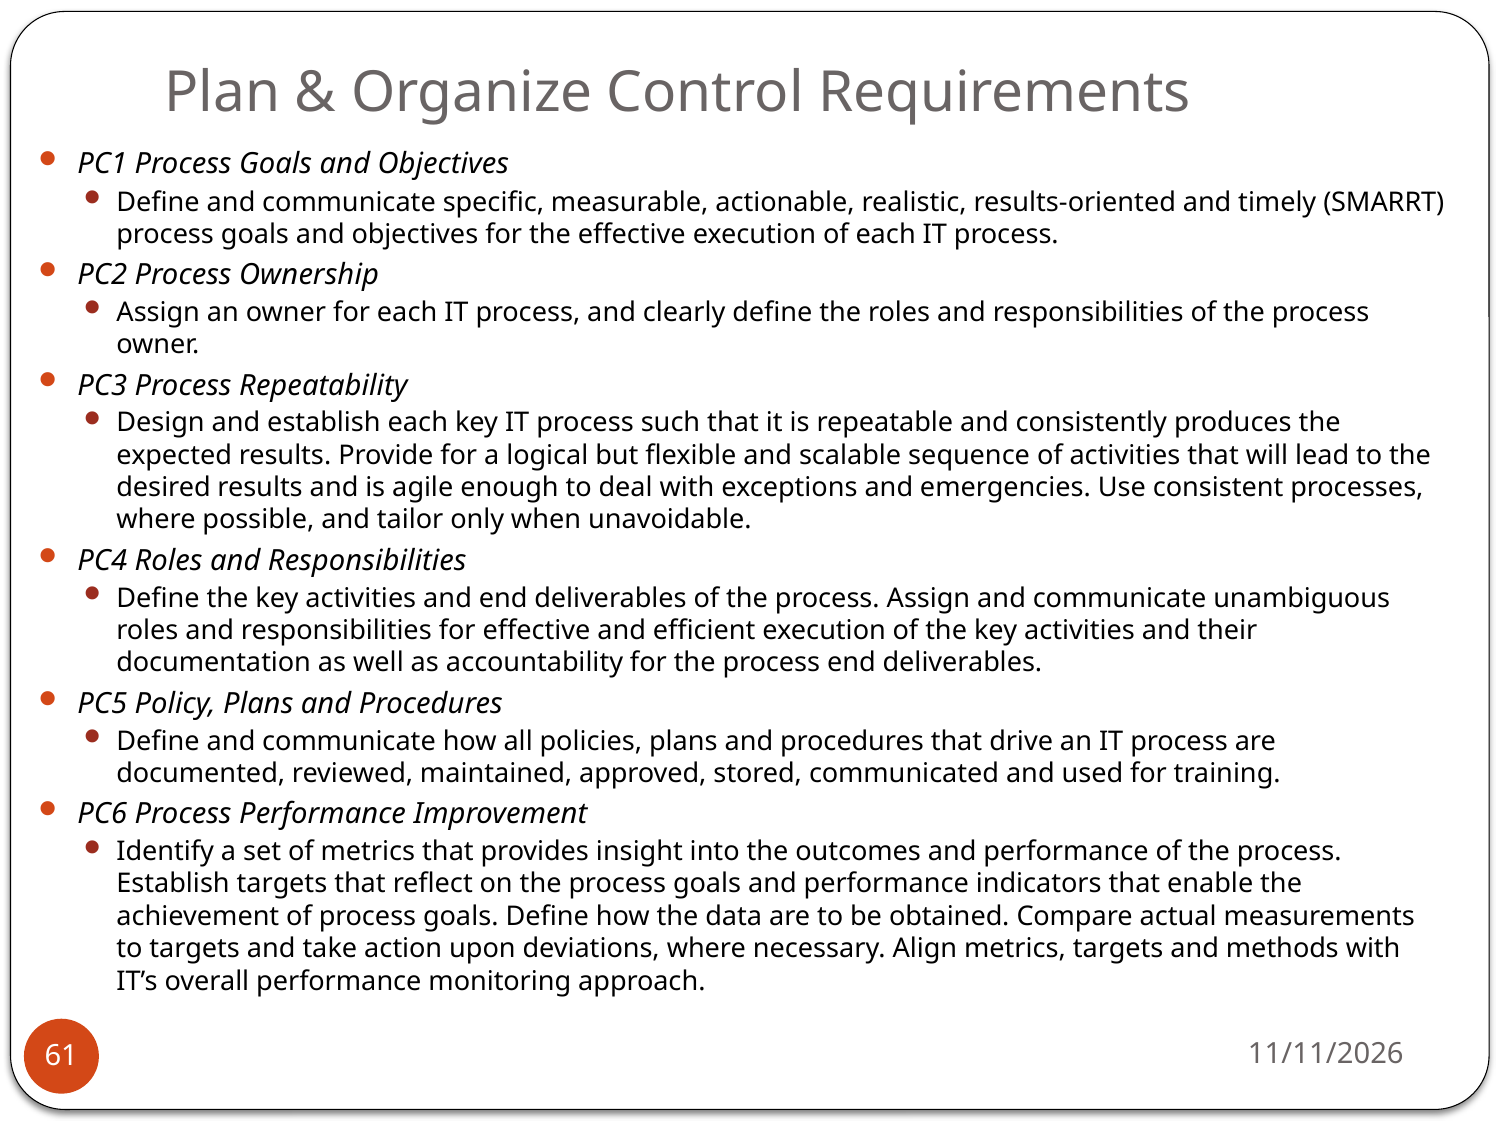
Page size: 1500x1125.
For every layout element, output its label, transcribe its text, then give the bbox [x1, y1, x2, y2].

slide_number 61 [23, 1018, 99, 1094]
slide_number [1012, 1016, 1419, 1094]
list PC1 Process Goals and Objectives Define and communicate specific, measurable, actionable, realistic, results-oriented and timely (SMARRT) process goals and objectives for the effective execution of each IT process. PC2 Process Ownership Assign an owner for each IT process, and clearly define the roles and responsibilities of the process owner. PC3 Process Repeatability Design and establish each key IT process such that it is repeatable and consistently produces the expected results. Provide for a logical but flexible and scalable sequence of activities that will lead to the desired results and is agile enough to deal with exceptions and emergencies. Use consistent processes, where possible, and tailor only when unavoidable. PC4 Roles and Responsibilities Define the key activities and end deliverables of the process. Assign and communicate unambiguous roles and responsibilities for effective and efficient execution of the key activities and their documentation as well as accountability for the process end deliverables. PC5 Policy, Plans and Procedures Define and communicate how all policies, plans and procedures that drive an IT process are documented, reviewed, maintained, approved, stored, communicated and used for training. PC6 Process Performance Improvement Identify a set of metrics that provides insight into the outcomes and performance of the process. Establish targets that reflect on the process goals and performance indicators that enable the achievement of process goals. Define how the data are to be obtained. Compare actual measurements to targets and take action upon deviations, where necessary. Align metrics, targets and methods with IT’s overall performance monitoring approach. [23, 137, 1461, 1016]
title Plan & Organize Control Requirements [150, 45, 1425, 137]
